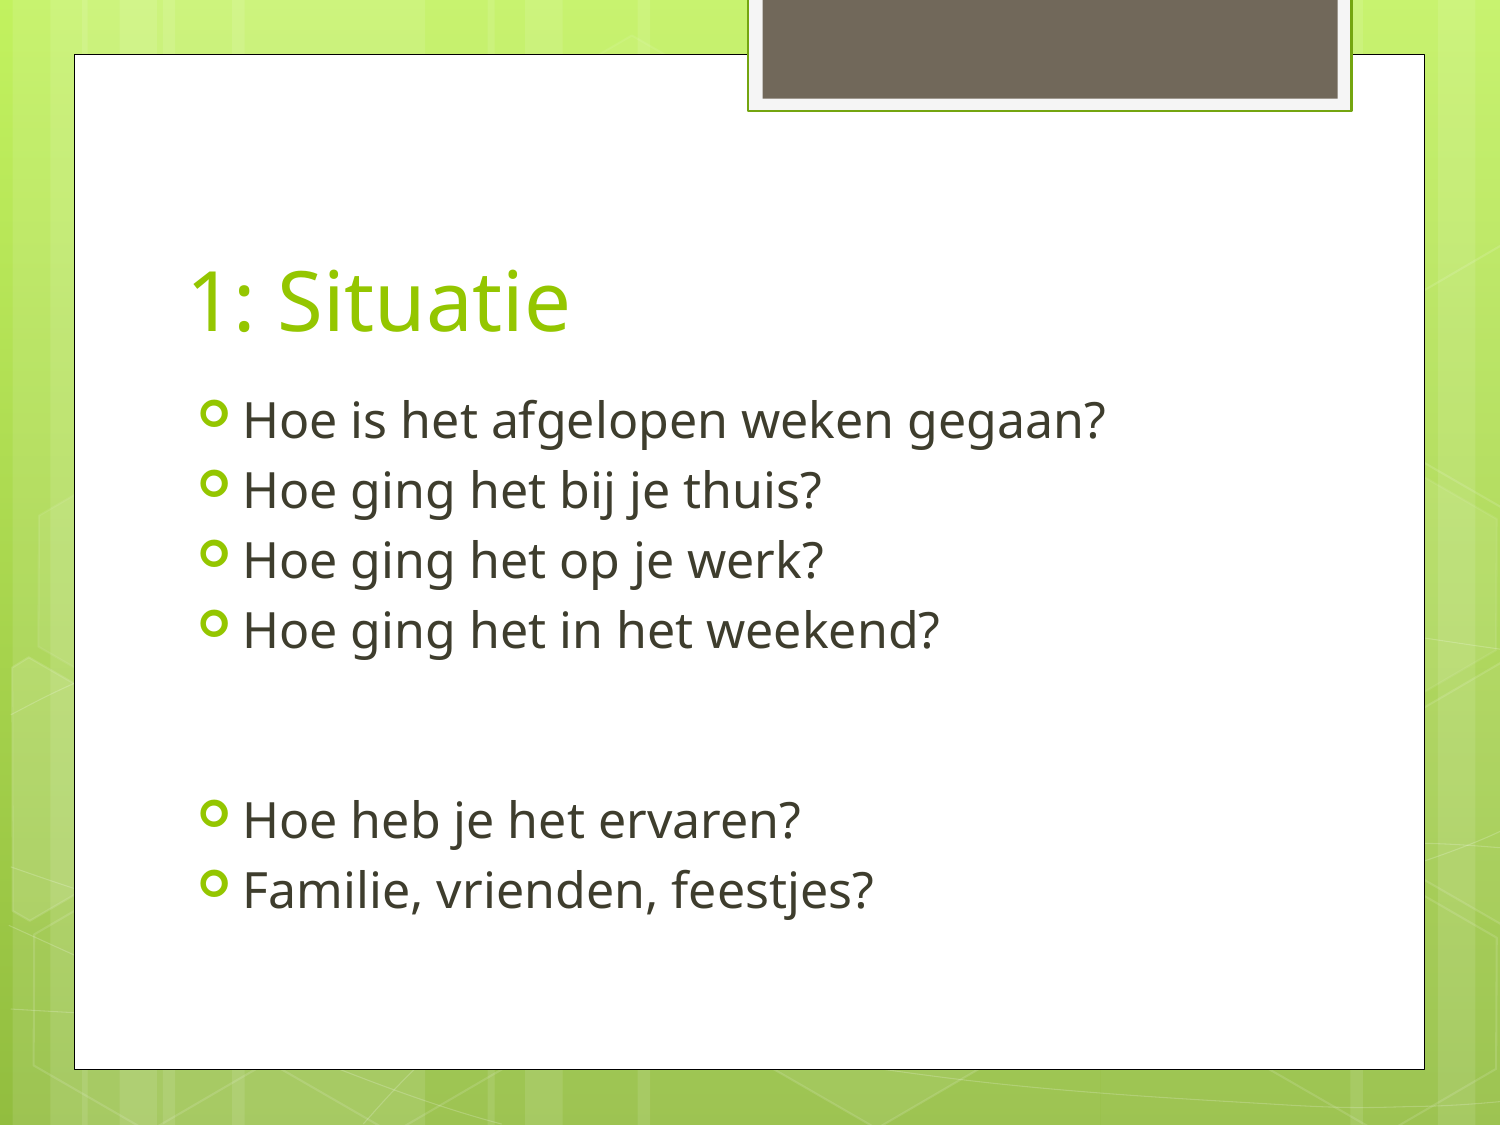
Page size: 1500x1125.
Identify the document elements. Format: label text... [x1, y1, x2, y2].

list Hoe is het afgelopen weken gegaan? Hoe ging het bij je thuis? Hoe ging het op je werk? Hoe ging het in het weekend? Hoe heb je het ervaren? Familie, vrienden, feestjes? [171, 381, 1283, 957]
title 1: Situatie [171, 168, 1324, 357]
